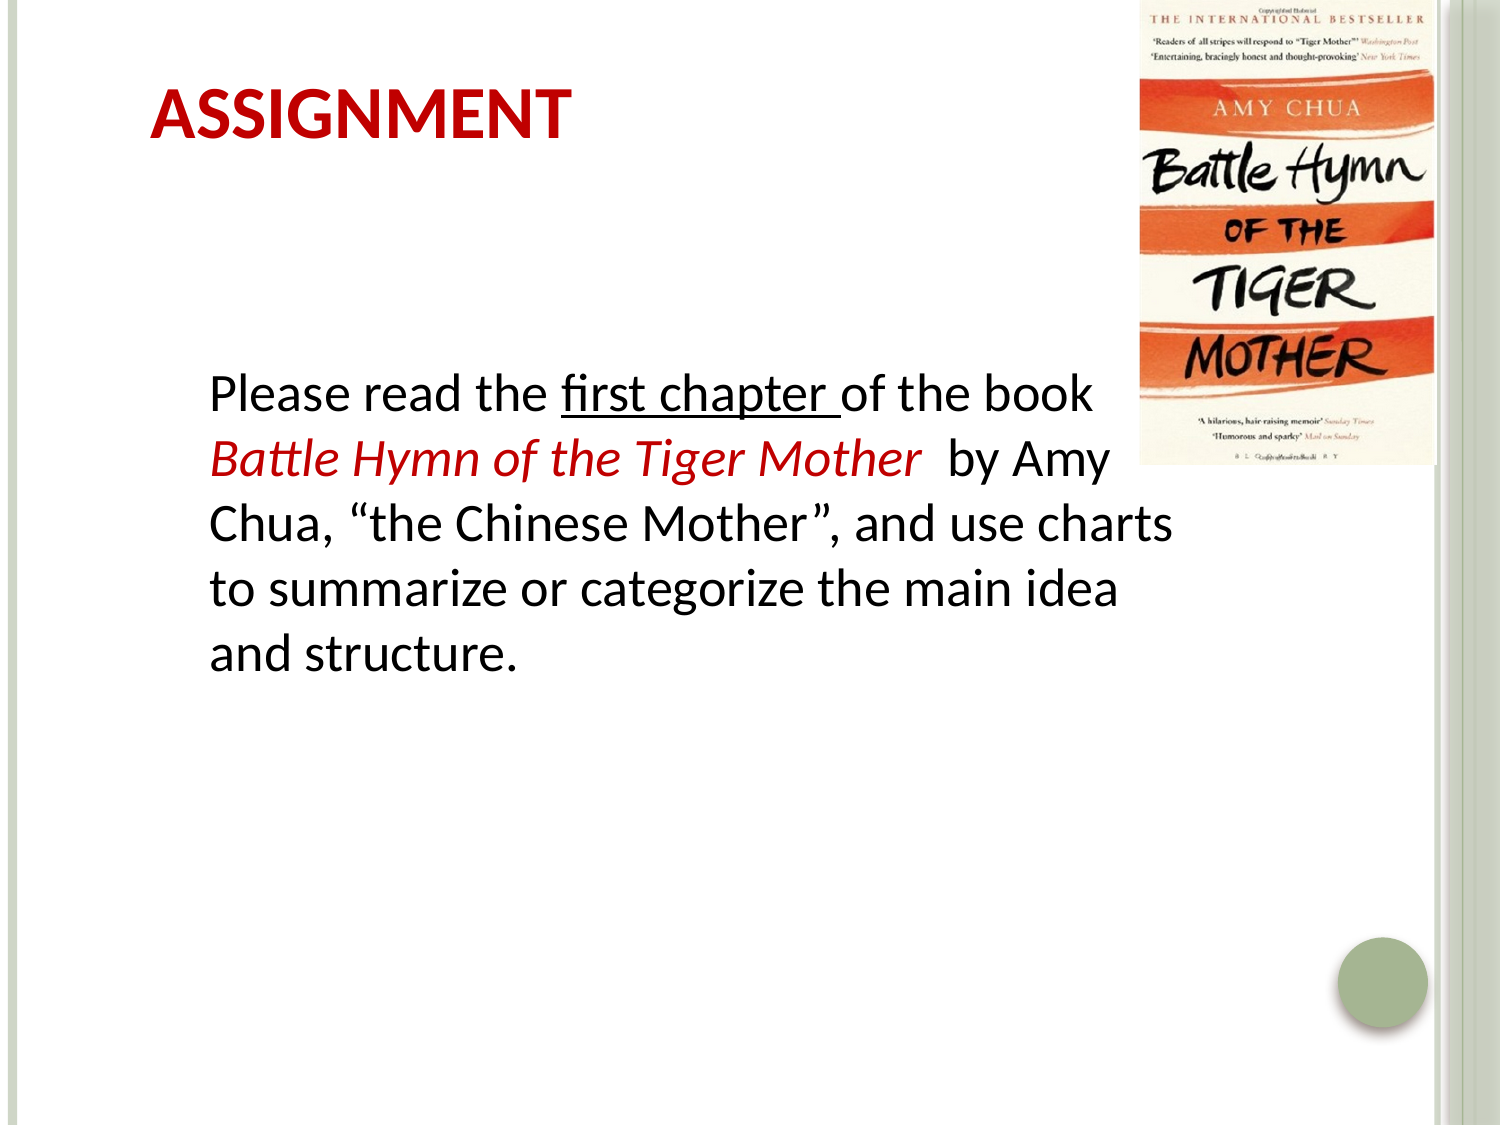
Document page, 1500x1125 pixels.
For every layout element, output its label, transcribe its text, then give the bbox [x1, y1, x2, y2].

text_box assignment [135, 78, 656, 161]
picture [1139, 0, 1438, 465]
text_box Please read the first chapter of the book Battle Hymn of the Tiger Mother by Amy Chua, “the Chinese Mother”, and use charts to summarize or categorize the main idea and structure. [194, 349, 1211, 780]
